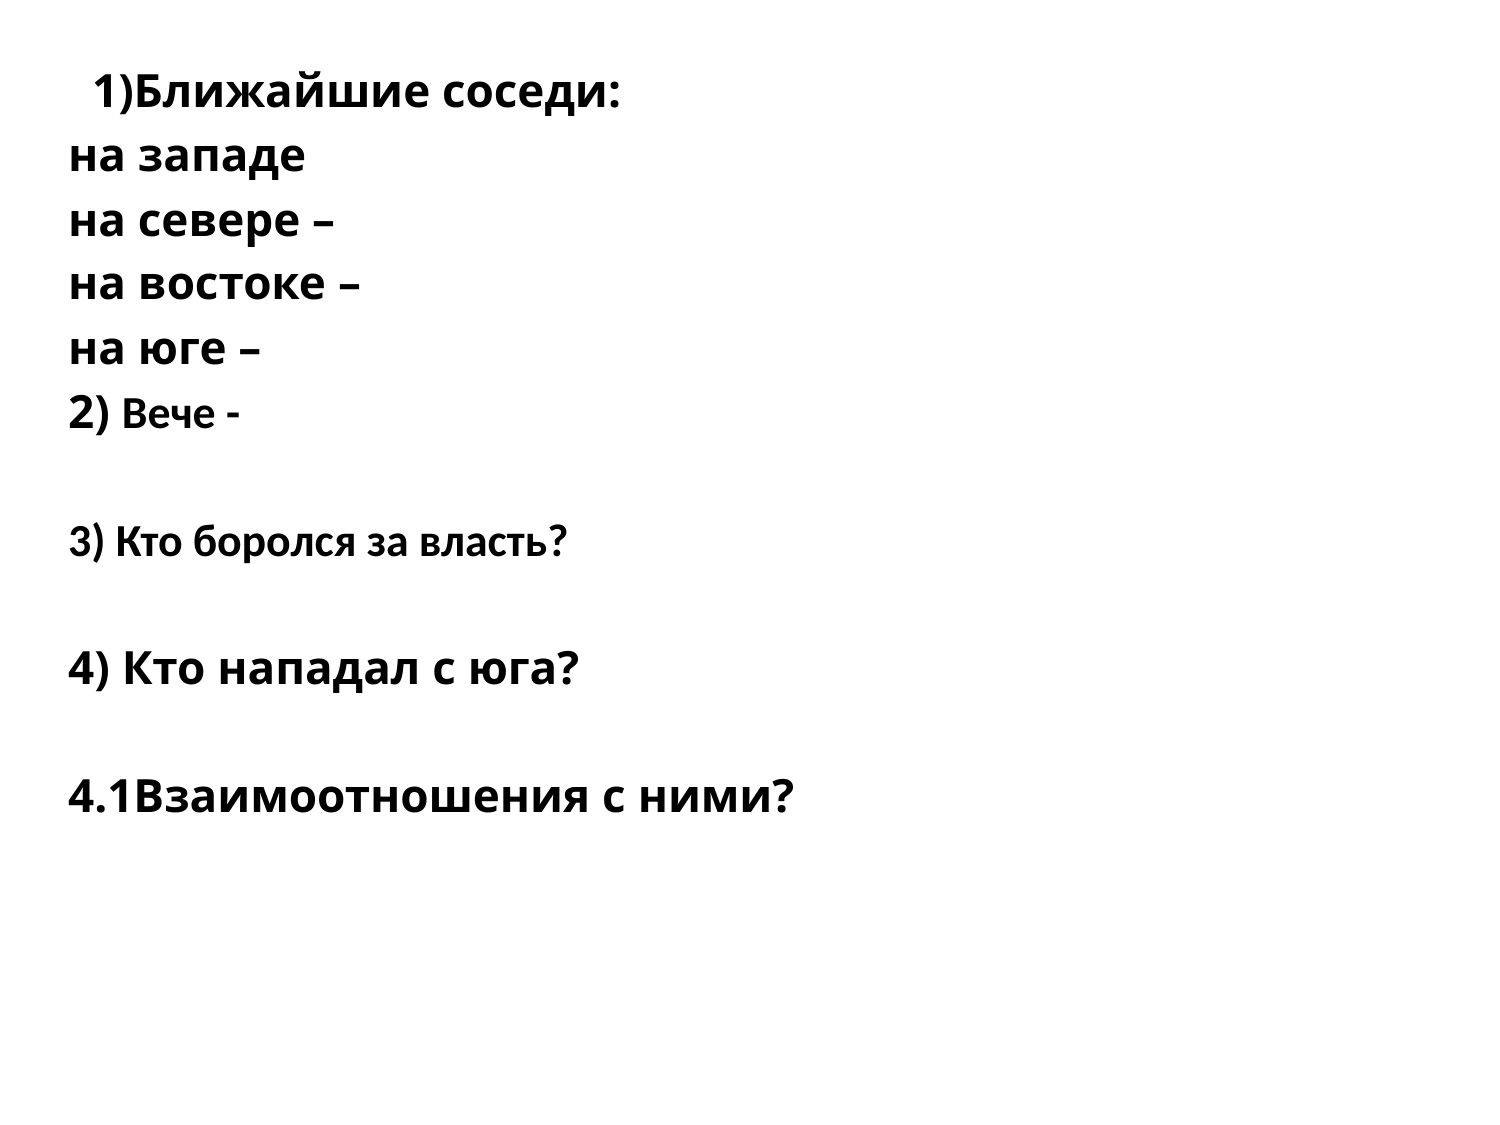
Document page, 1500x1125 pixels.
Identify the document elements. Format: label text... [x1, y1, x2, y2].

list 1)Ближайшие соседи: на западе на севере – на востоке – на юге – 2) Вече - 3) Кто боролся за власть? 4) Кто нападал с юга? 4.1Взаимоотношения с ними? [53, 54, 1439, 1125]
